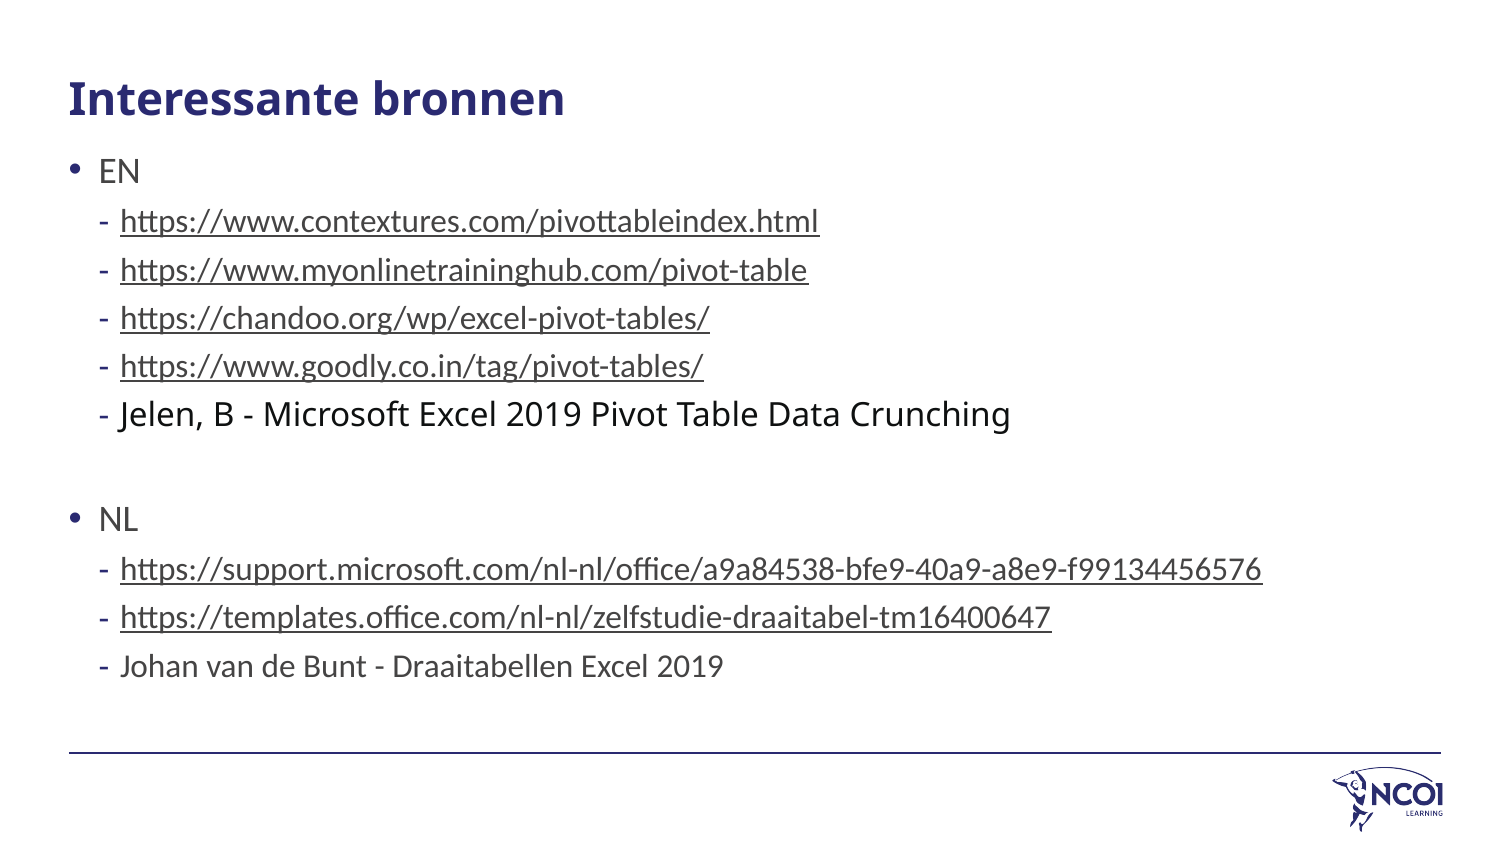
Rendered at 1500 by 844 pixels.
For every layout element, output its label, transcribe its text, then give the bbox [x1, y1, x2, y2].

title Interessante bronnen [68, 23, 1264, 125]
picture [1310, 743, 1465, 844]
list EN https://www.contextures.com/pivottableindex.html https://www.myonlinetraininghub.com/pivot-table https://chandoo.org/wp/excel-pivot-tables/ https://www.goodly.co.in/tag/pivot-tables/ Jelen, B - Microsoft Excel 2019 Pivot Table Data Crunching NL https://support.microsoft.com/nl-nl/office/a9a84538-bfe9-40a9-a8e9-f99134456576 https://templates.office.com/nl-nl/zelfstudie-draaitabel-tm16400647 Johan van de Bunt - Draaitabellen Excel 2019 [68, 146, 1383, 720]
